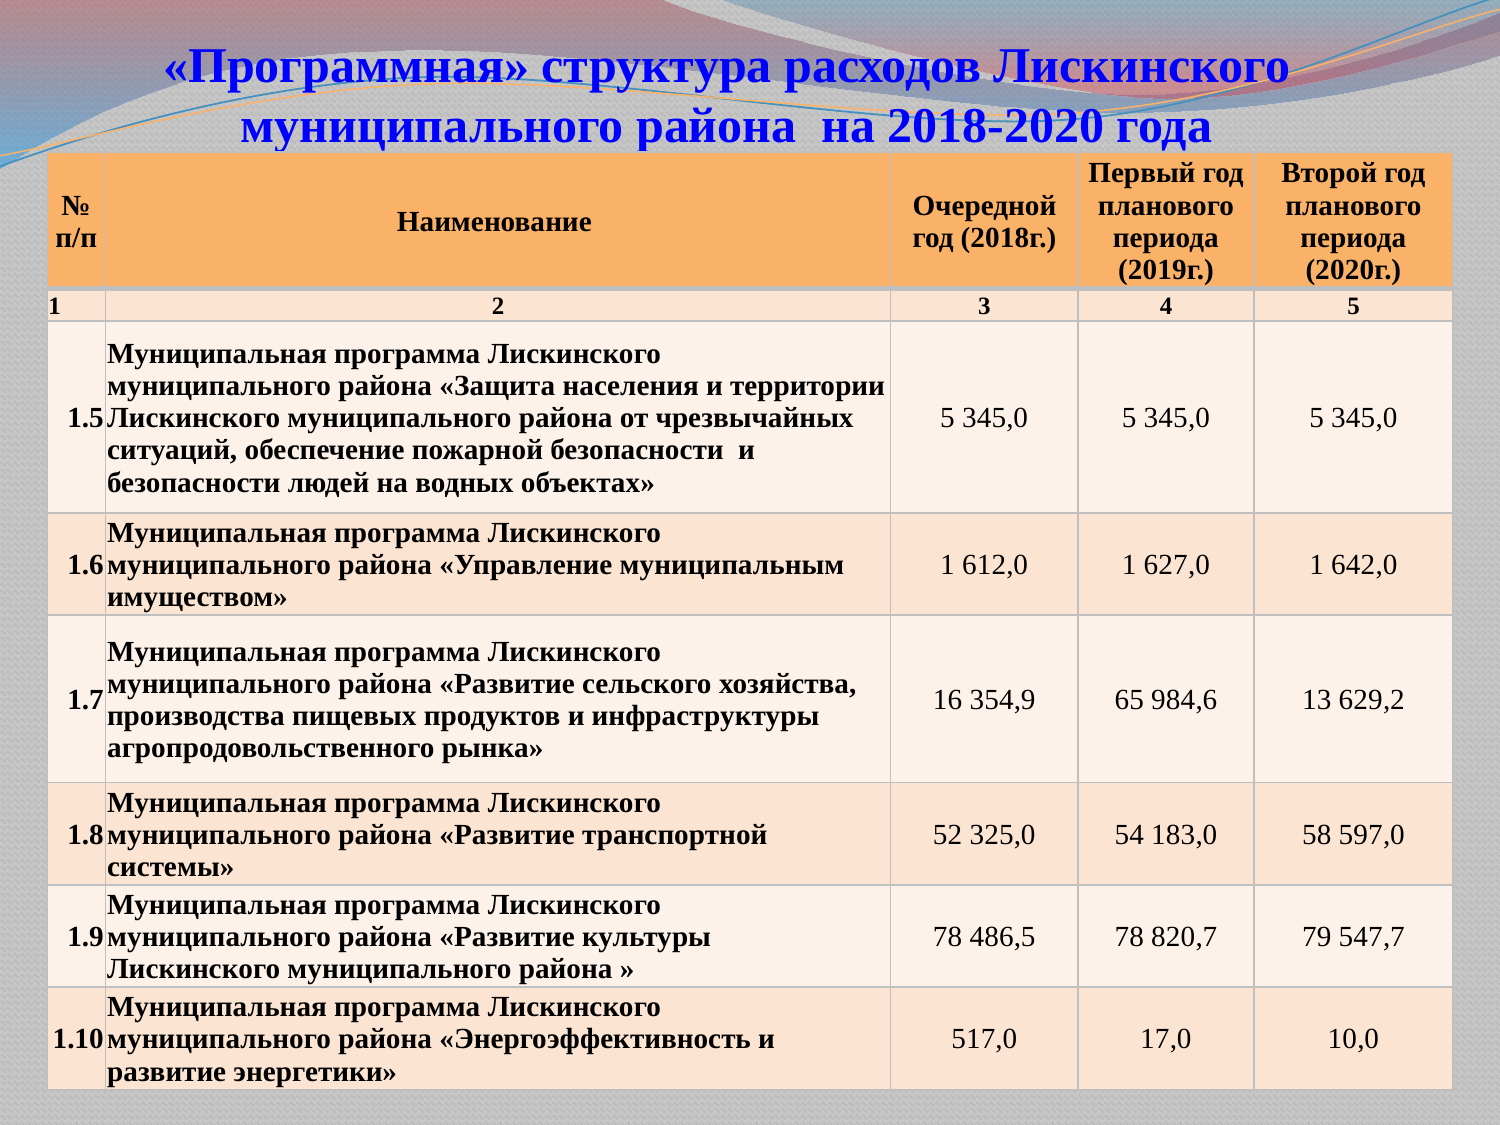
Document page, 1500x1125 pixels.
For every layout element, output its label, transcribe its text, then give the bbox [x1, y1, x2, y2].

table_cell Муниципальная программа Лискинского муниципального района «Развитие сельского хозяйства, производства пищевых продуктов и инфраструктуры агропродовольственного рынка» [106, 616, 890, 782]
table_cell 52 325,0 [891, 783, 1077, 884]
table_cell Муниципальная программа Лискинского муниципального района «Управление муниципальным имуществом» [106, 514, 890, 614]
table_cell 5 [1255, 291, 1452, 320]
table_cell 16 354,9 [891, 616, 1077, 782]
table_cell 1.9 [48, 886, 105, 986]
table_cell 1.8 [48, 783, 105, 884]
table_cell 1.5 [48, 322, 105, 512]
table_cell 1 642,0 [1255, 514, 1452, 614]
title «Программная» структура расходов Лискинского муниципального района на 2018-2020 года [35, 35, 1418, 153]
table_cell 1 612,0 [891, 514, 1077, 614]
table_cell 58 597,0 [1255, 783, 1452, 884]
table_cell 4 [1079, 291, 1253, 320]
table_cell 1.10 [48, 988, 105, 1089]
table_cell Муниципальная программа Лискинского муниципального района «Защита населения и территории Лискинского муниципального района от чрезвычайных ситуаций, обеспечение пожарной безопасности и безопасности людей на водных объектах» [106, 322, 890, 512]
table_cell 13 629,2 [1255, 616, 1452, 782]
table_cell 1.6 [48, 514, 105, 614]
table_cell 78 486,5 [891, 886, 1077, 986]
table_header Первый год планового периода (2019г.) [1079, 153, 1253, 286]
table_header № п/п [48, 153, 105, 286]
table_header Очередной год (2018г.) [891, 153, 1077, 286]
table_cell Муниципальная программа Лискинского муниципального района «Энергоэффективность и развитие энергетики» [106, 988, 890, 1089]
table_cell 78 820,7 [1079, 886, 1253, 986]
table_cell 3 [891, 291, 1077, 320]
table_cell 5 345,0 [1079, 322, 1253, 512]
table_cell Муниципальная программа Лискинского муниципального района «Развитие культуры Лискинского муниципального района » [106, 886, 890, 986]
table_cell 79 547,7 [1255, 886, 1452, 986]
table_header Наименование [106, 153, 890, 286]
table_cell 54 183,0 [1079, 783, 1253, 884]
table_cell Муниципальная программа Лискинского муниципального района «Развитие транспортной системы» [106, 783, 890, 884]
table_cell 1 627,0 [1079, 514, 1253, 614]
table_cell 517,0 [891, 988, 1077, 1089]
table_cell 17,0 [1079, 988, 1253, 1089]
table_cell 1 [48, 291, 105, 320]
table_cell 2 [106, 291, 890, 320]
table_cell 65 984,6 [1079, 616, 1253, 782]
table_cell 5 345,0 [891, 322, 1077, 512]
table_cell 10,0 [1255, 988, 1452, 1089]
table_cell 5 345,0 [1255, 322, 1452, 512]
table_header Второй год планового периода (2020г.) [1255, 153, 1452, 286]
table_cell 1.7 [48, 616, 105, 782]
